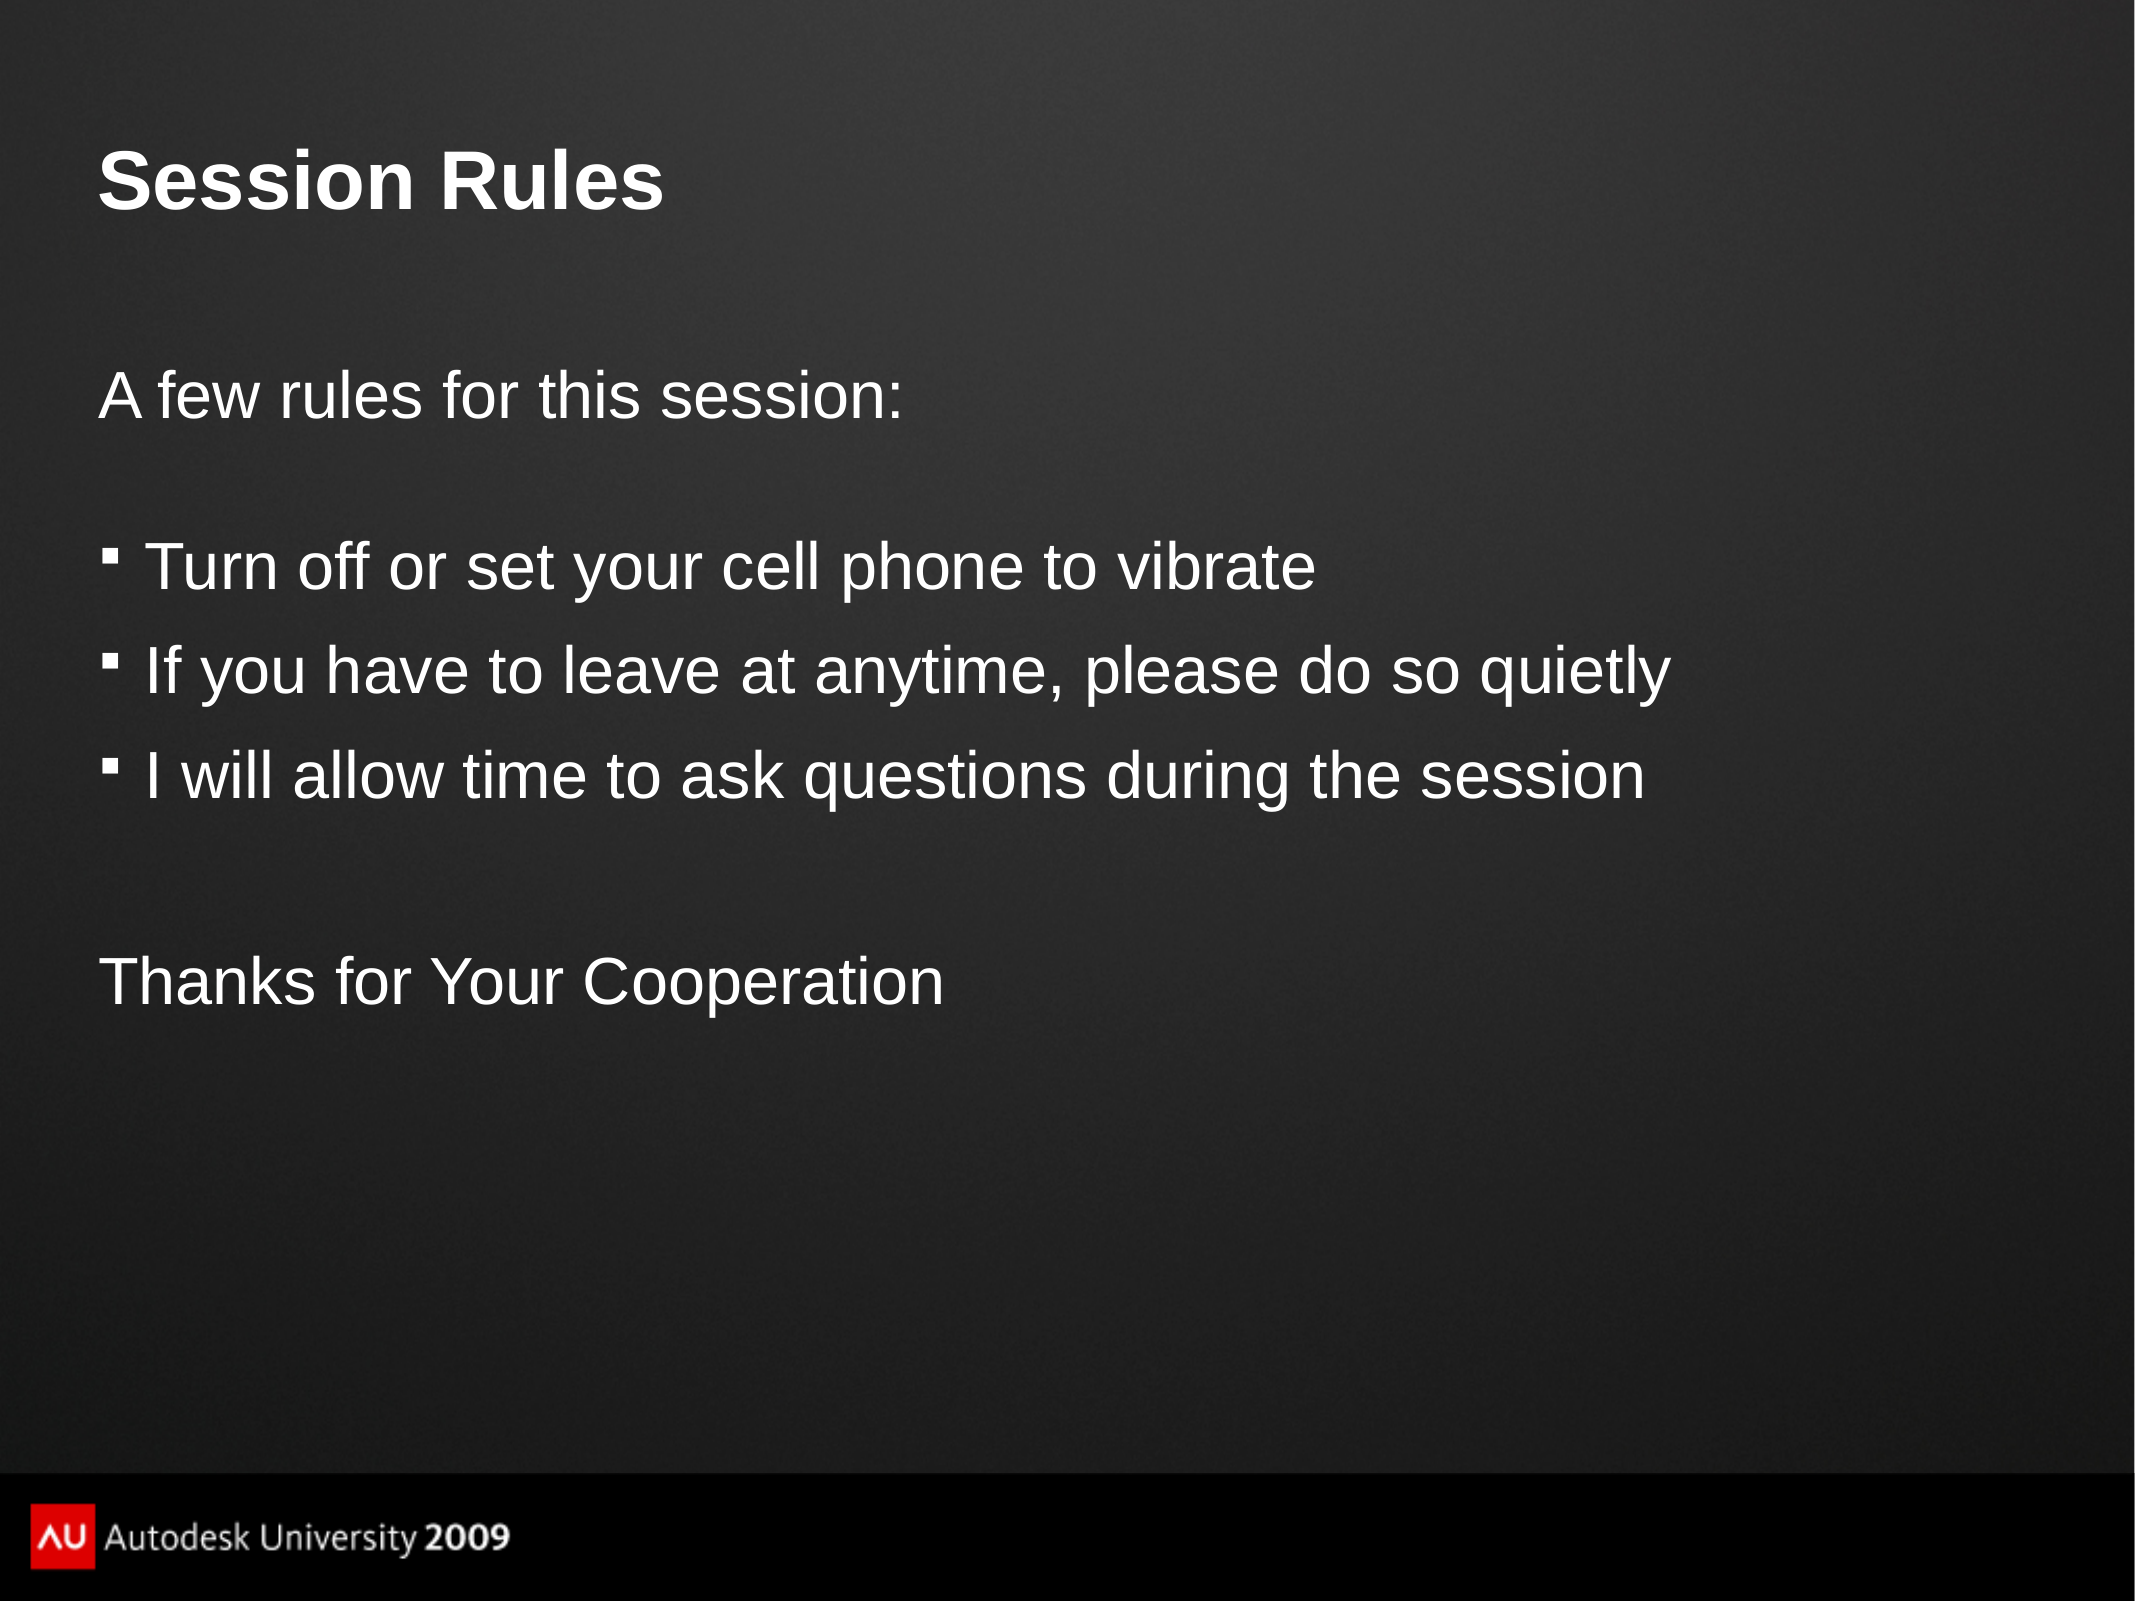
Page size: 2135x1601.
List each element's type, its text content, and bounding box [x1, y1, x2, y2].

title Session Rules [96, 59, 2028, 293]
list A few rules for this session: Turn off or set your cell phone to vibrate If you have to leave at anytime, please do so quietly I will allow time to ask questions during the session Thanks for Your Cooperation [97, 351, 2081, 1452]
picture [0, 0, 2135, 1601]
